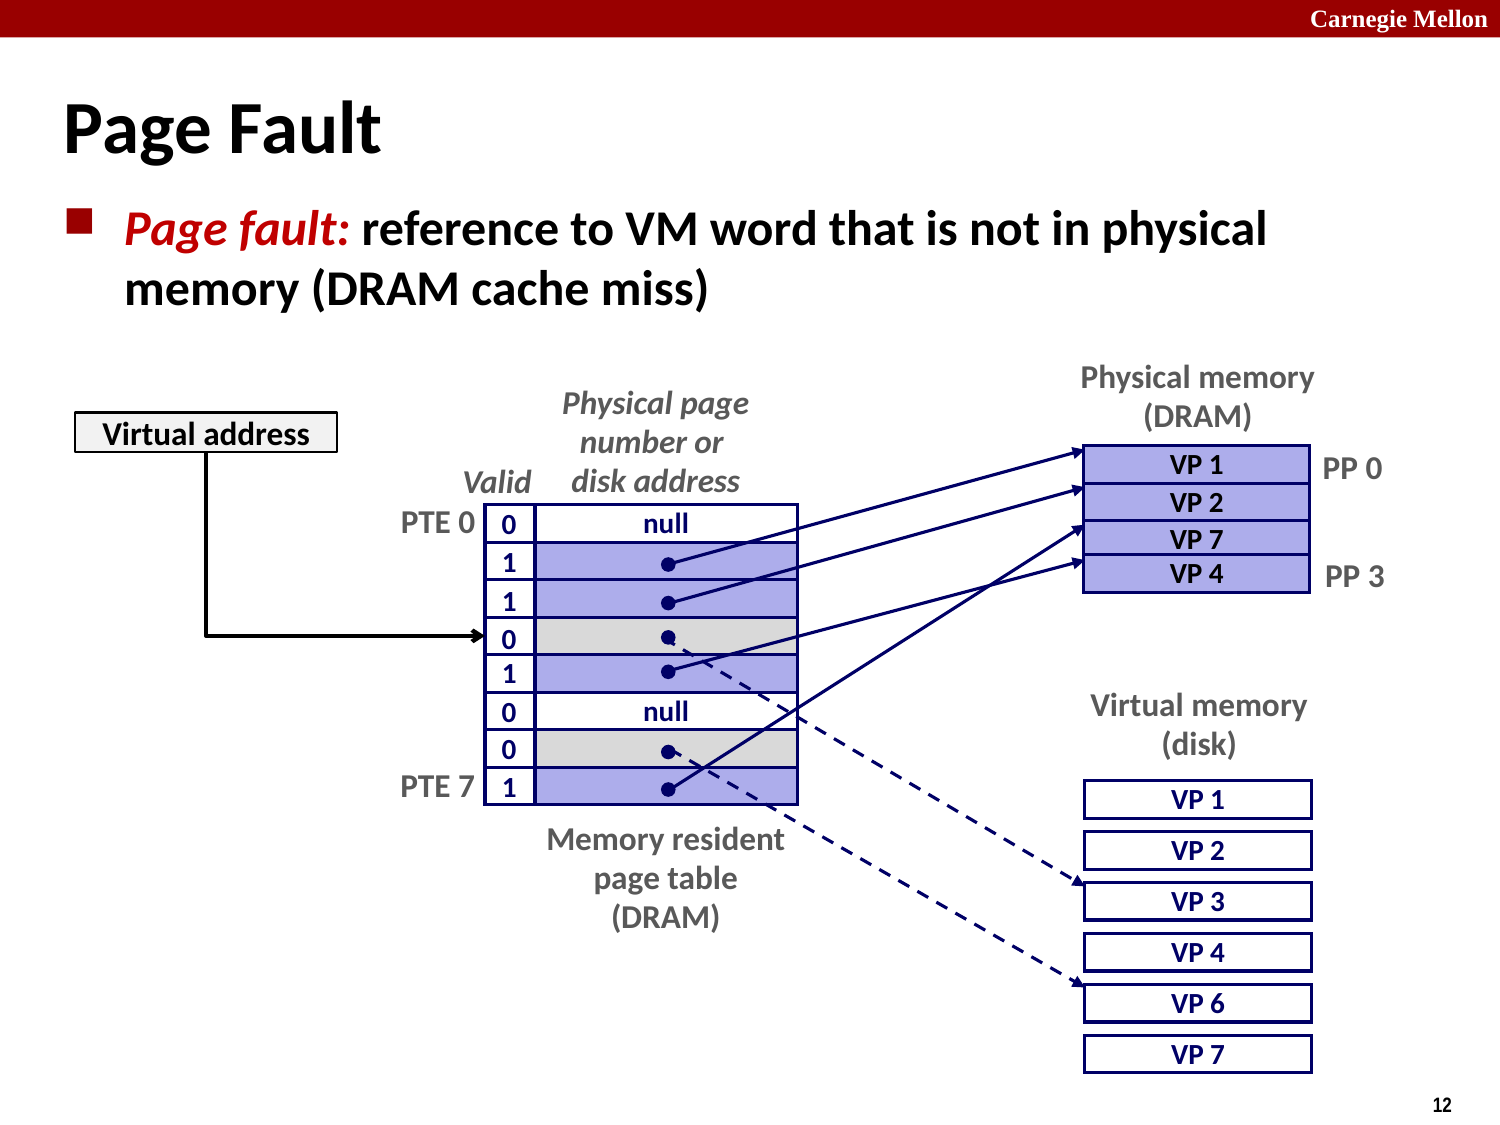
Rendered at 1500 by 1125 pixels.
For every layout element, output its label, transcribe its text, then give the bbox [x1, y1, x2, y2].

text_box [675, 484, 1083, 602]
text_box [1067, 874, 1084, 887]
text_box Valid [447, 454, 560, 509]
text_box Memory resident page table (DRAM) [531, 811, 801, 944]
text_box [662, 596, 675, 610]
text_box [662, 558, 675, 571]
text_box VP 3 [1084, 882, 1312, 921]
text_box [991, 524, 1085, 584]
text_box [662, 631, 675, 644]
text_box [669, 557, 1085, 671]
text_box [535, 617, 798, 654]
title Page Fault [48, 58, 1408, 188]
text_box [662, 783, 675, 796]
text_box PP 0 [1307, 440, 1398, 495]
text_box [535, 730, 761, 767]
text_box 0 [486, 724, 532, 775]
text_box VP 6 [1084, 984, 1312, 1022]
text_box [1066, 975, 1084, 988]
text_box VP 2 [1084, 831, 1312, 870]
text_box [662, 745, 675, 759]
text_box [535, 654, 798, 693]
text_box VP 4 [1084, 933, 1312, 971]
text_box Physical page number or disk address [547, 375, 765, 508]
list Page fault: reference to VM word that is not in physical memory (DRAM cache miss) [52, 188, 1416, 313]
text_box VP 1 [1083, 445, 1310, 484]
text_box 1 [487, 537, 532, 576]
text_box PTE 0 [442, 494, 491, 549]
text_box 0 [486, 687, 532, 724]
text_box VP 7 [1083, 521, 1310, 554]
text_box Physical memory (DRAM) [1065, 349, 1330, 444]
text_box [535, 579, 798, 617]
text_box [675, 446, 1083, 563]
text_box VP 1 [1084, 780, 1312, 819]
text_box null [535, 693, 798, 730]
text_box 1 [490, 775, 532, 813]
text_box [253, 404, 438, 684]
text_box PP 3 [1310, 548, 1400, 603]
text_box Virtual address [75, 412, 248, 453]
text_box 1 [487, 576, 532, 626]
text_box [662, 665, 675, 679]
text_box VP 4 [1083, 554, 1310, 593]
text_box PTE 7 [385, 758, 490, 814]
text_box 0 [491, 499, 532, 537]
text_box VP 7 [1084, 1035, 1312, 1073]
text_box [535, 542, 798, 579]
text_box null [535, 504, 798, 542]
text_box 0 [486, 614, 532, 664]
text_box [535, 767, 798, 805]
text_box Virtual memory (disk) [1075, 677, 1324, 772]
text_box 1 [487, 648, 532, 687]
text_box VP 2 [1083, 484, 1310, 521]
text_box [707, 730, 798, 767]
